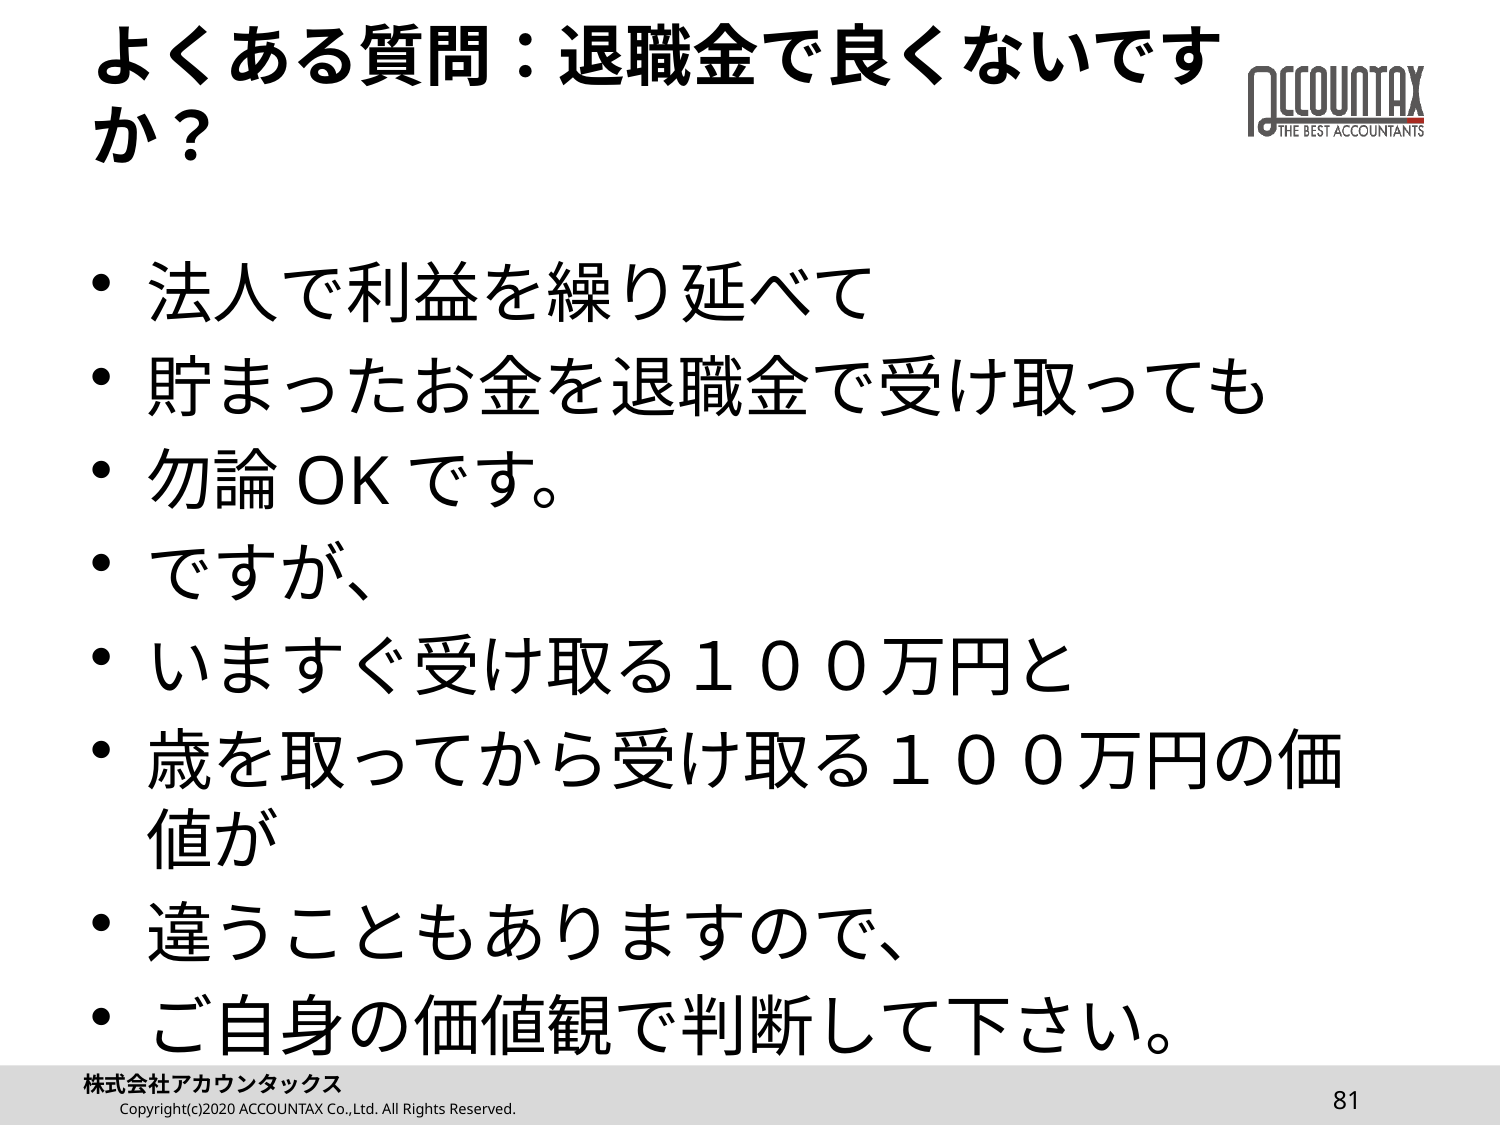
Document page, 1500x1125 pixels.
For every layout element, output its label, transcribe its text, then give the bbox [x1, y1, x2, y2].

title よくある質問：退職金で良くないですか？ [76, 31, 1353, 157]
list 法人で利益を繰り延べて 貯まったお金を退職金で受け取っても 勿論OKです。 ですが、 いますぐ受け取る１００万円と 歳を取ってから受け取る１００万円の価値が 違うこともありますので、 ご自身の価値観で判断して下さい。 [75, 243, 1425, 986]
picture [1353, 66, 1424, 137]
slide_number 81 [1269, 1077, 1425, 1125]
